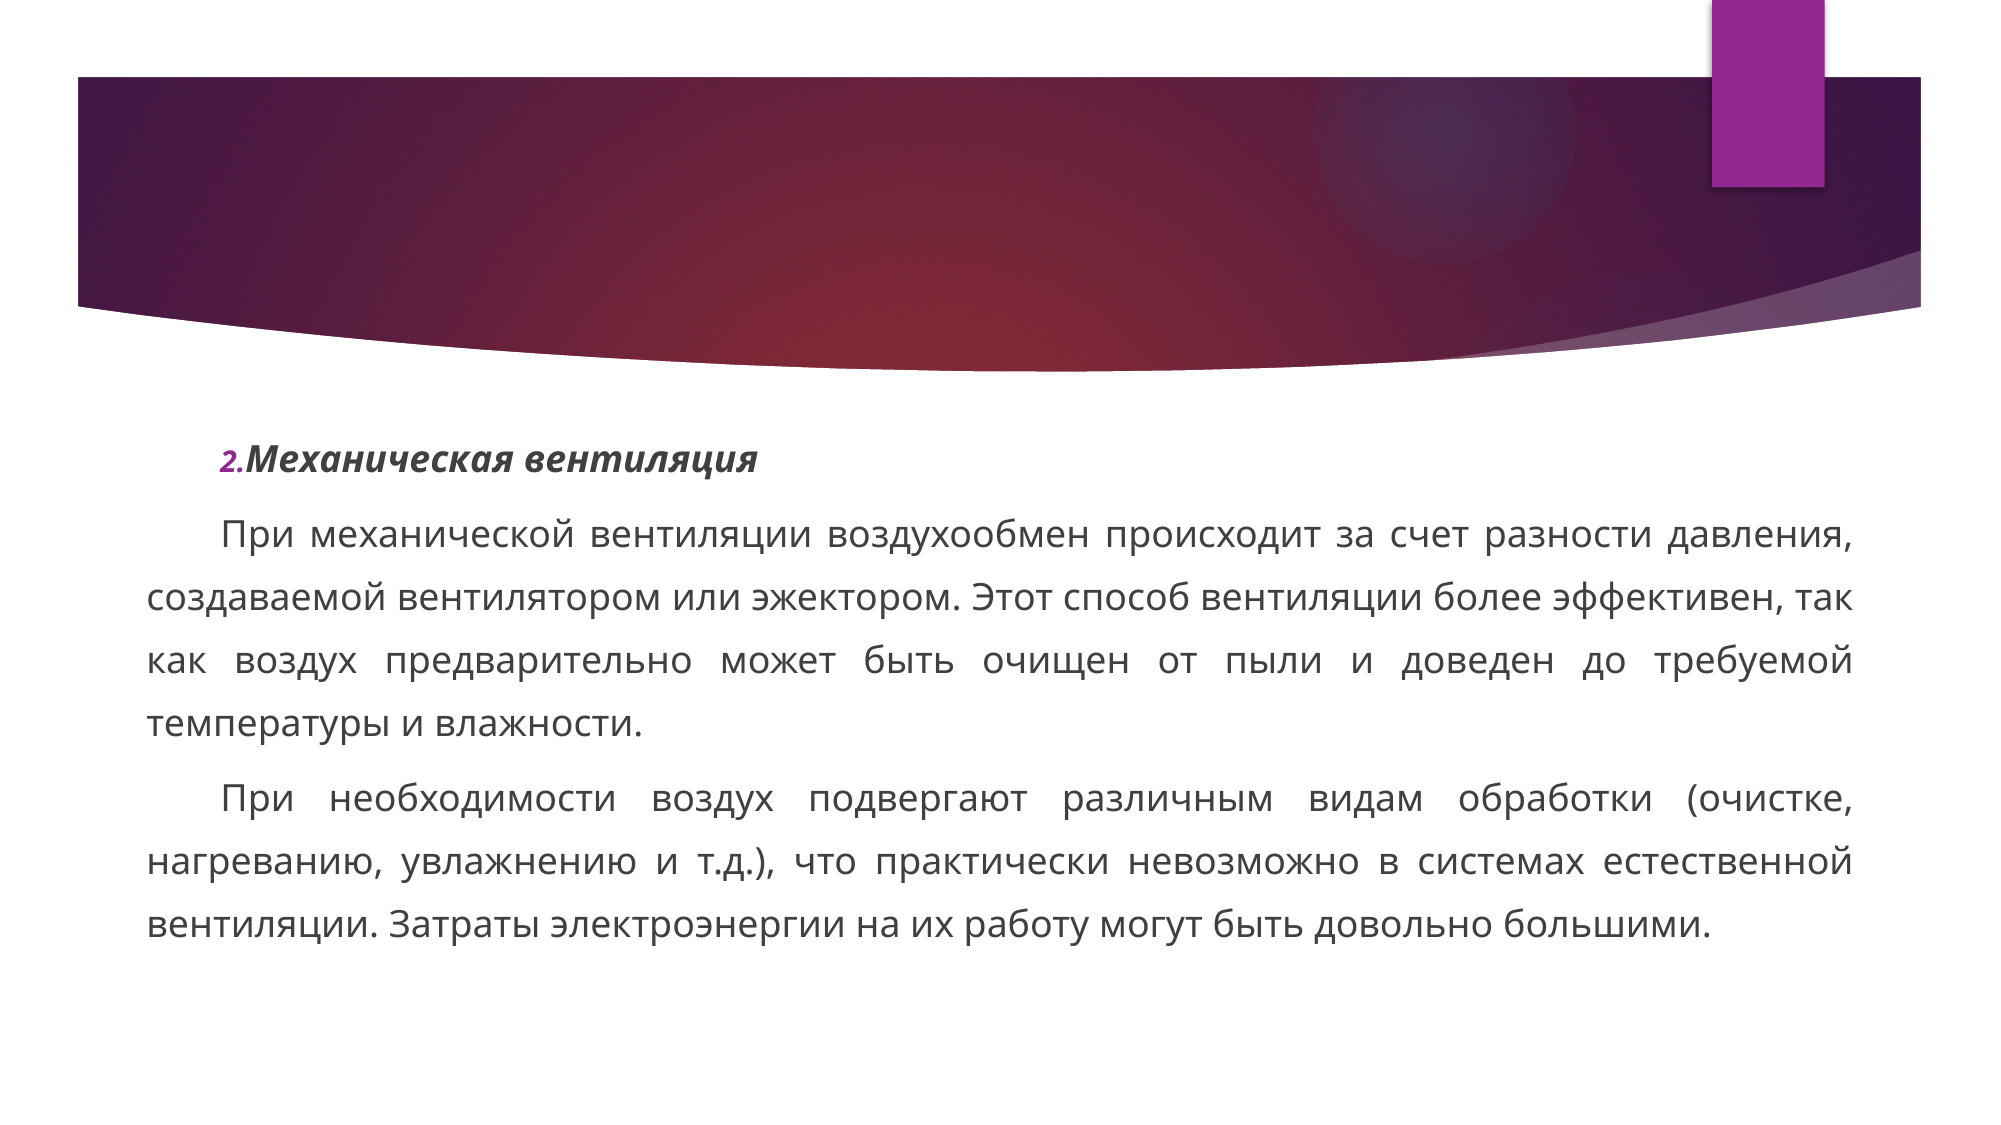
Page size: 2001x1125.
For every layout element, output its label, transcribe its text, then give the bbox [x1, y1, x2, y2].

list Механическая вентиляция При механической вентиляции воздухообмен происходит за счет разности давления, создаваемой вентилятором или эжектором. Этот способ вентиляции более эффективен, так как воздух предварительно может быть очищен от пыли и доведен до требуемой температуры и влажности. При необходимости воздух подвергают различным видам обработки (очистке, нагреванию, увлажнению и т.д.), что практически невозможно в системах естественной вентиляции. Затраты электроэнергии на их работу могут быть довольно большими. [131, 409, 1870, 1066]
